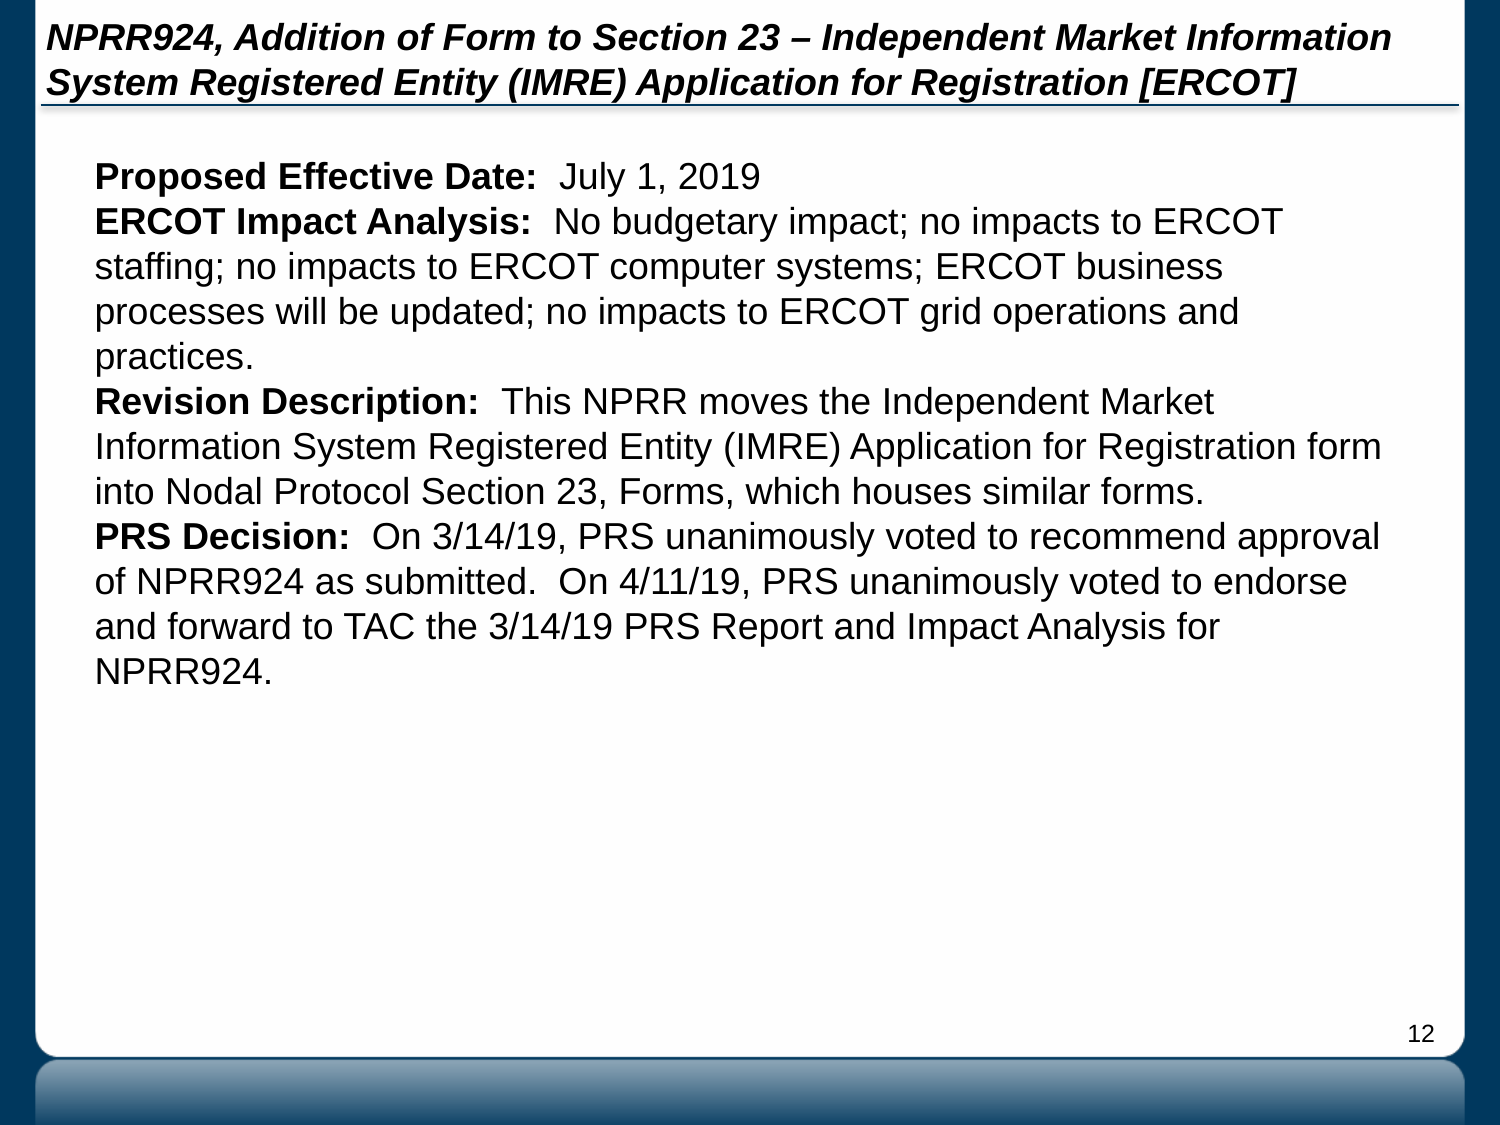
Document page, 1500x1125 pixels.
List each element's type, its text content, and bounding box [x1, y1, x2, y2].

text_box Proposed Effective Date: July 1, 2019 ERCOT Impact Analysis: No budgetary impact; no impacts to ERCOT staffing; no impacts to ERCOT computer systems; ERCOT business processes will be updated; no impacts to ERCOT grid operations and practices. Revision Description: This NPRR moves the Independent Market Information System Registered Entity (IMRE) Application for Registration form into Nodal Protocol Section 23, Forms, which houses similar forms. PRS Decision: On 3/14/19, PRS unanimously voted to recommend approval of NPRR924 as submitted. On 4/11/19, PRS unanimously voted to endorse and forward to TAC the 3/14/19 PRS Report and Impact Analysis for NPRR924. [79, 144, 1419, 699]
picture [35, 0, 1465, 1125]
title NPRR924, Addition of Form to Section 23 – Independent Market Information System Registered Entity (IMRE) Application for Registration [ERCOT] [31, 20, 1464, 97]
